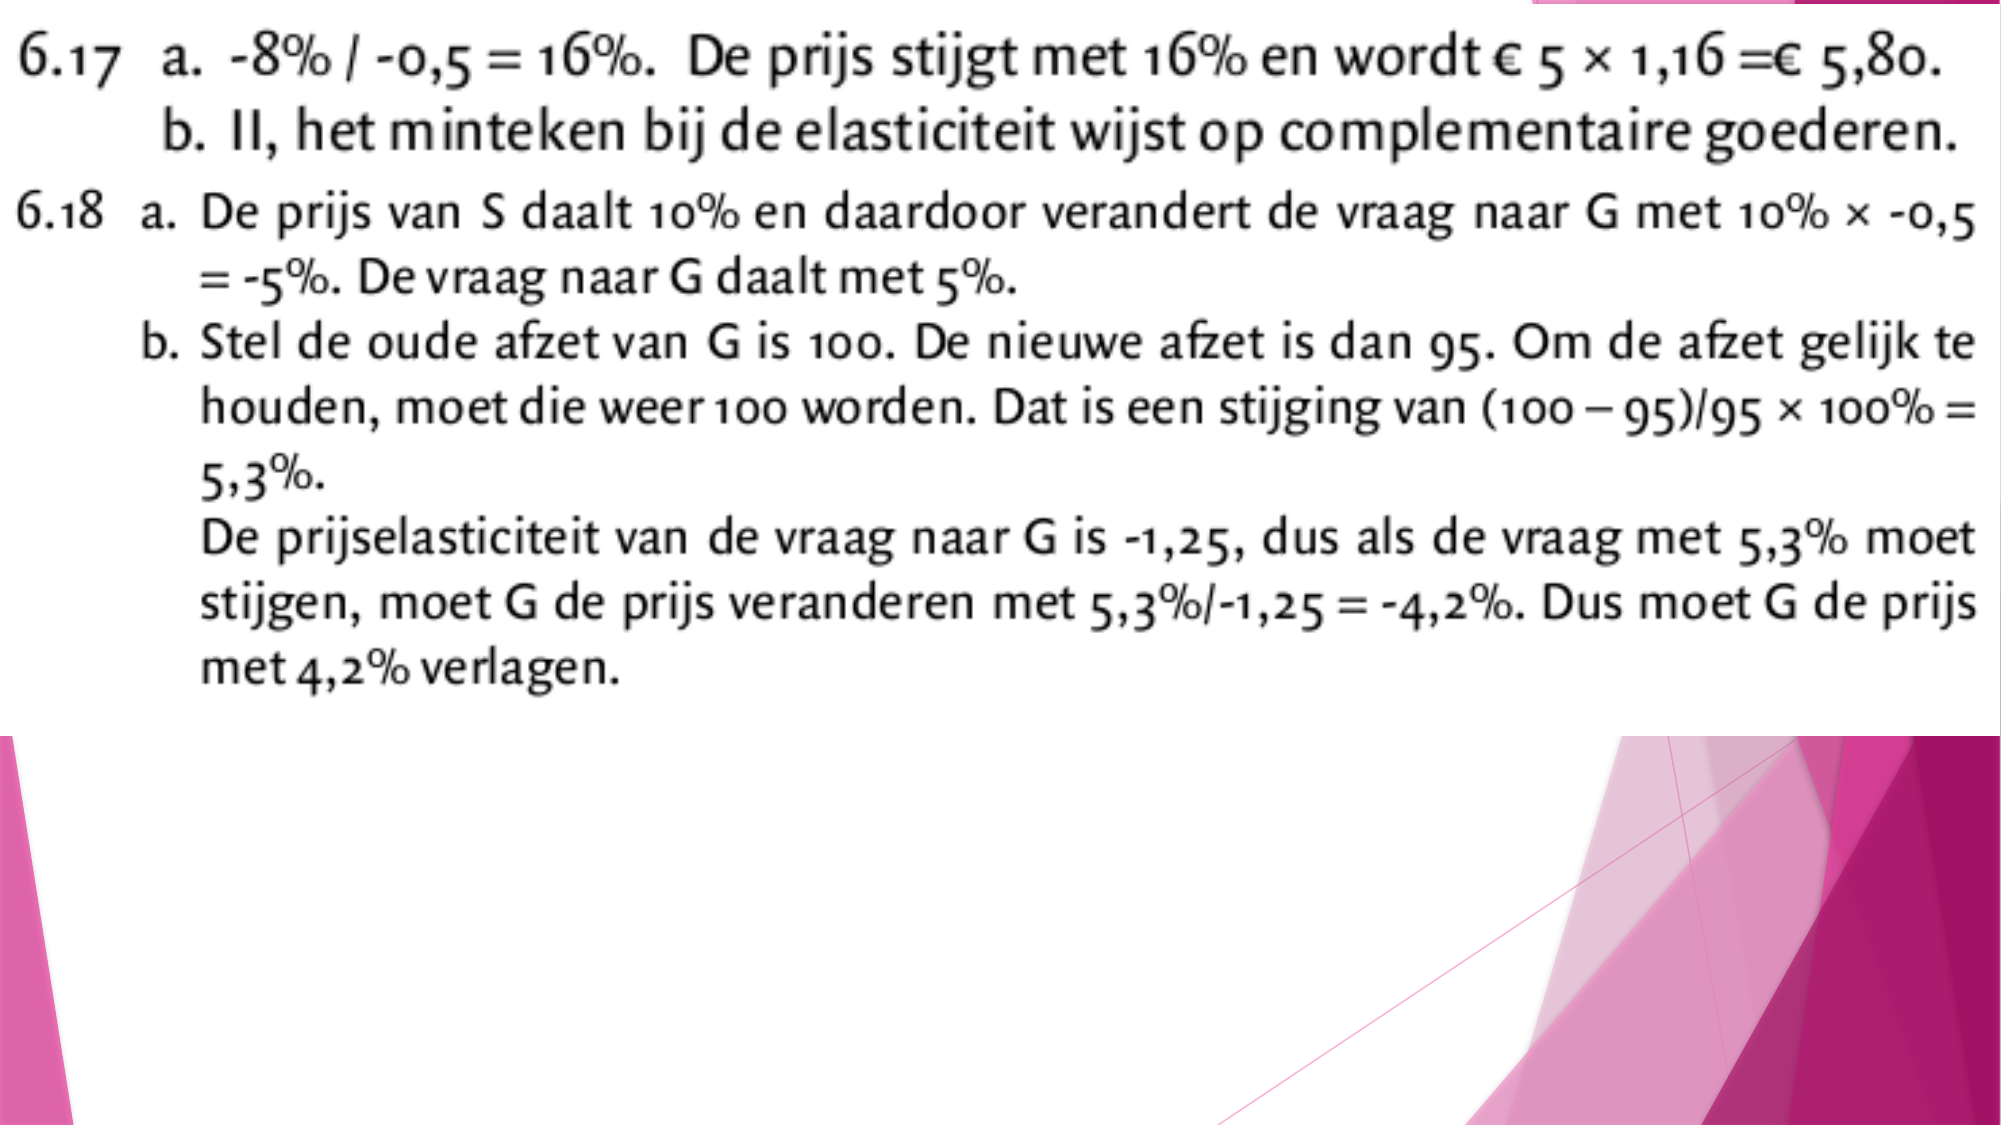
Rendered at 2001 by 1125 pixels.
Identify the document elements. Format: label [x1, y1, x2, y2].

picture [0, 3, 2000, 736]
